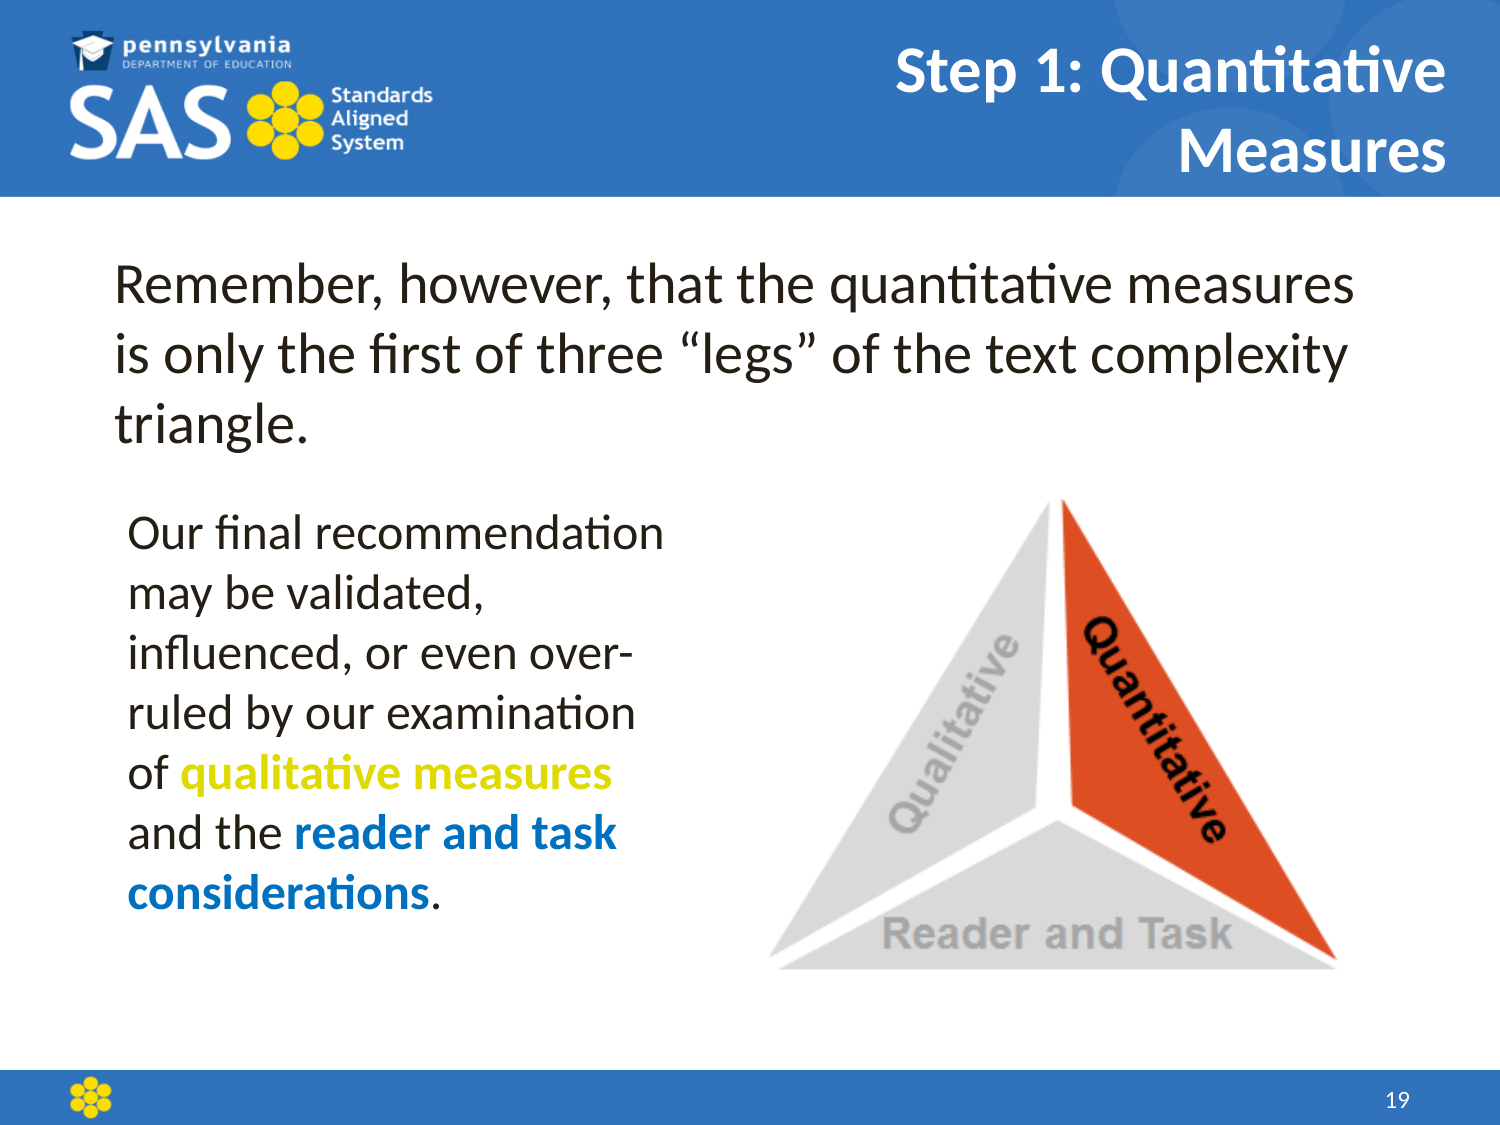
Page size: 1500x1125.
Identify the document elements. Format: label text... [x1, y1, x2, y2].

slide_number 19 [1247, 1072, 1425, 1125]
picture [0, 0, 1500, 1125]
text_box Our final recommendation may be validated, influenced, or even over-ruled by our examination of qualitative measures and the reader and task considerations. [112, 491, 700, 927]
text_box Remember, however, that the quantitative measures is only the first of three “legs” of the text complexity triangle. [99, 237, 1375, 463]
title Step 1: Quantitative Measures [474, 0, 1463, 212]
